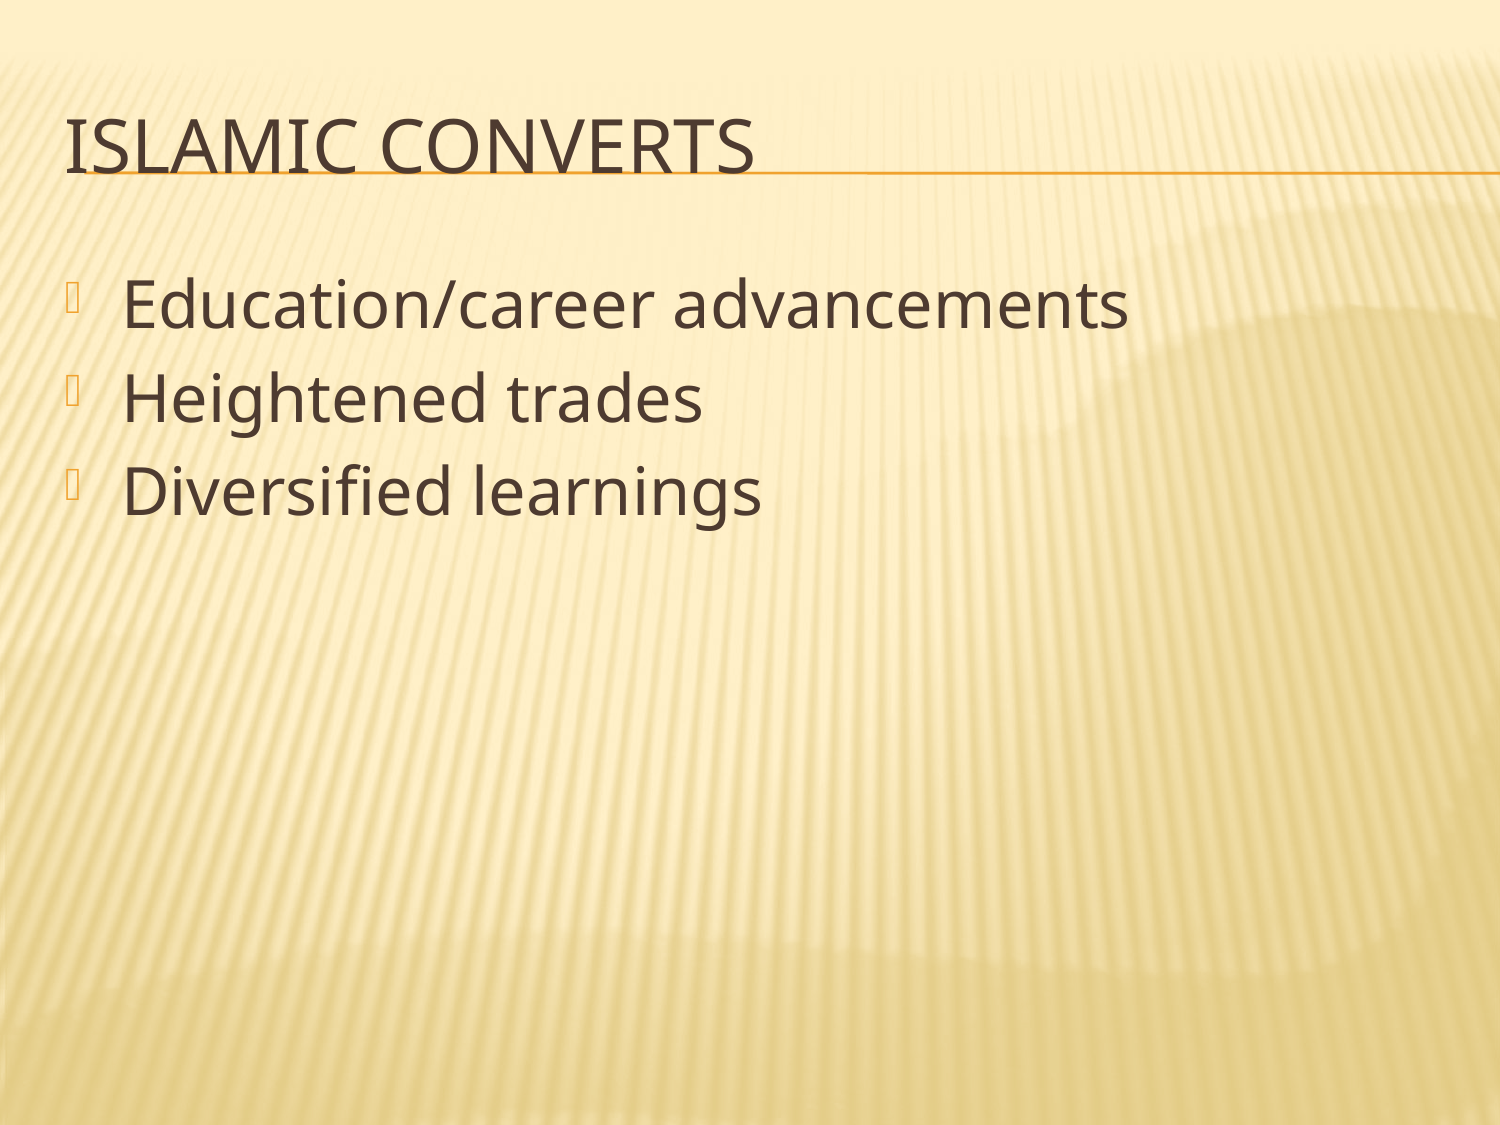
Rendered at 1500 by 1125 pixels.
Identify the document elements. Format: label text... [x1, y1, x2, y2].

title Islamic converts [50, 75, 1475, 213]
list Education/career advancements Heightened trades Diversified learnings [50, 254, 1475, 998]
